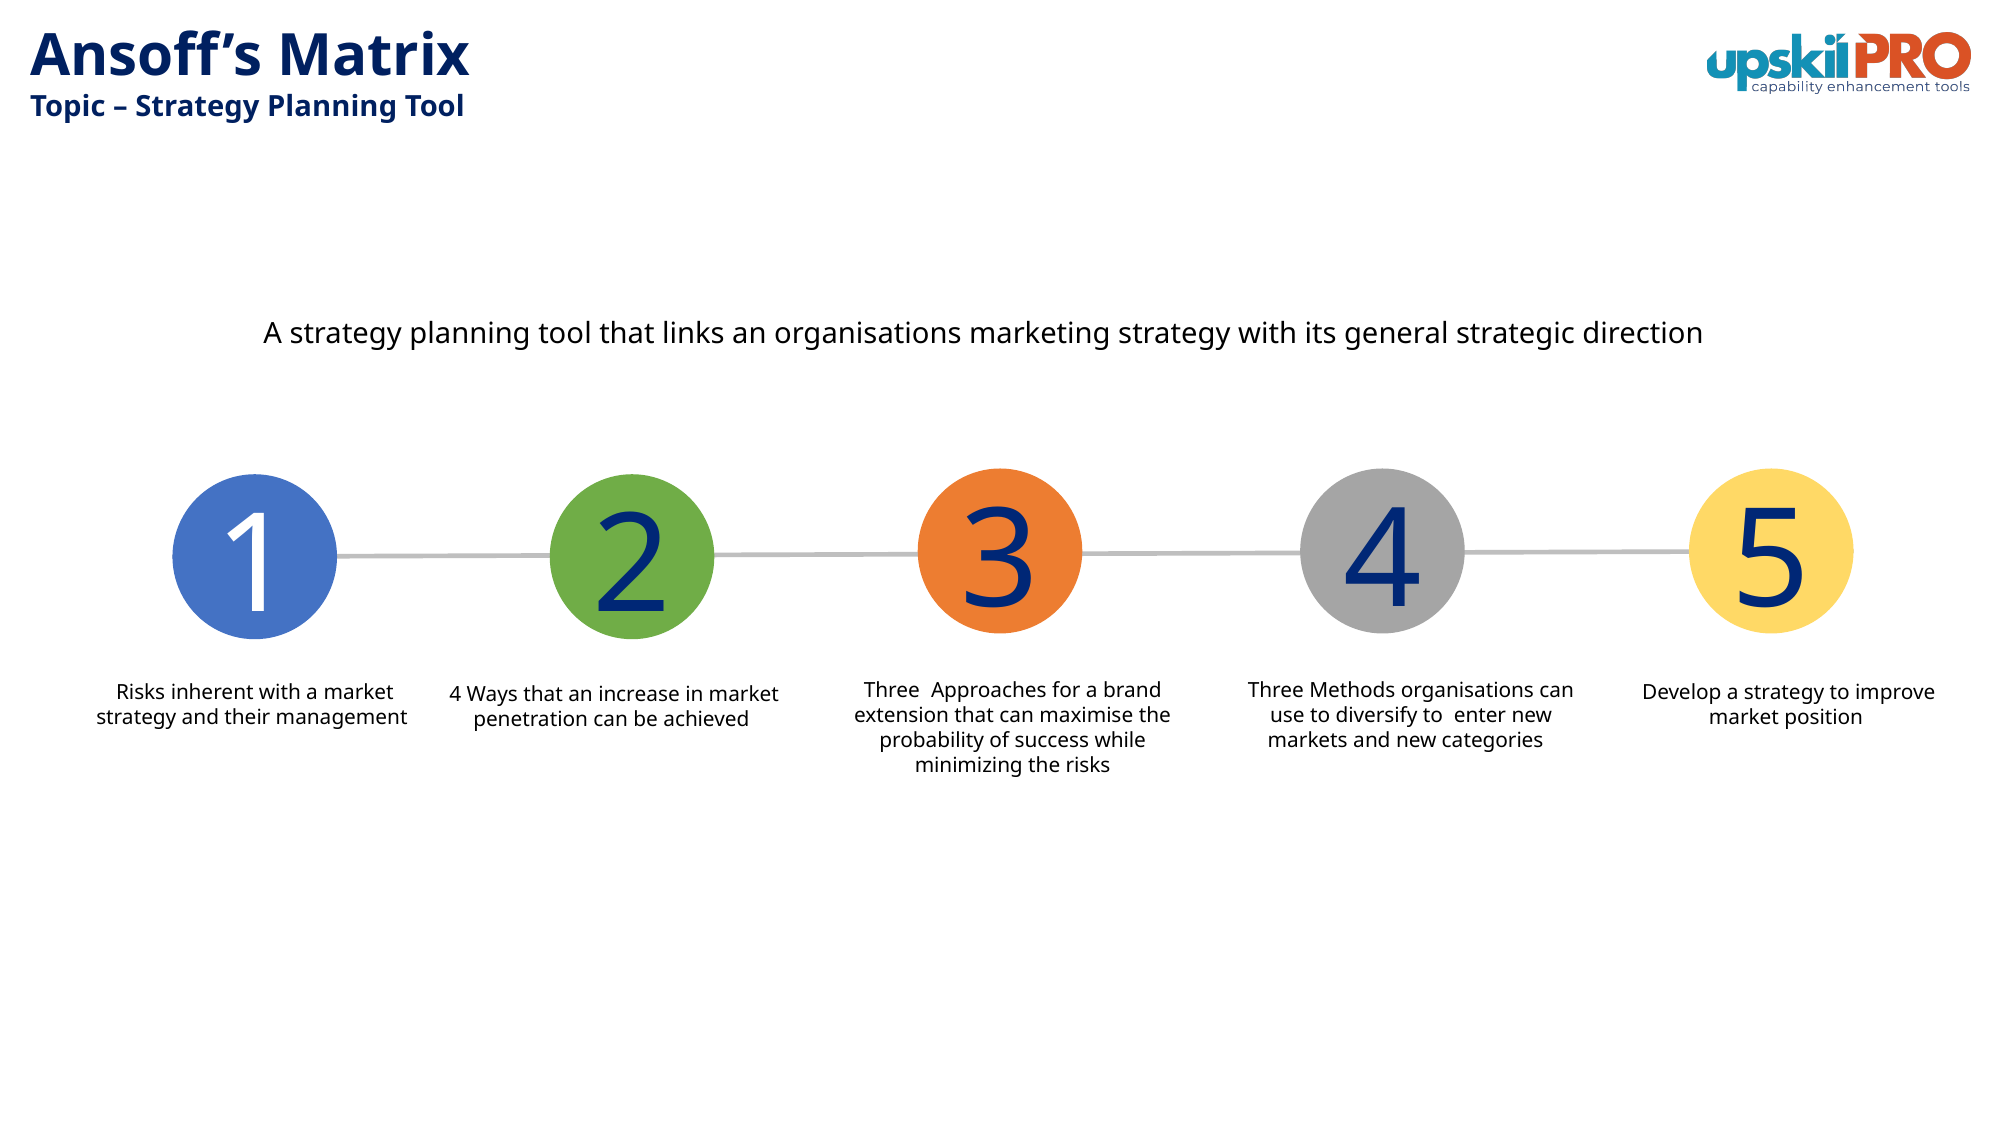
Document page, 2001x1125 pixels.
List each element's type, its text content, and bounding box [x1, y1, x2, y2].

text_box 4 [1300, 557, 1465, 634]
text_box Risks inherent with a market strategy and their management [71, 670, 438, 736]
picture [1707, 32, 1971, 94]
text_box Ansoff’s Matrix Topic – Strategy Planning Tool [15, 10, 1595, 130]
text_box 2 [549, 474, 715, 551]
text_box Three Methods organisations can use to diversify to enter new markets and new categories [1227, 668, 1595, 759]
text_box Three Approaches for a brand extension that can maximise the probability of success while minimizing the risks [829, 668, 1196, 784]
text_box A strategy planning tool that links an organisations marketing strategy with its general strategic direction [133, 306, 1842, 357]
text_box 2 [549, 557, 715, 640]
text_box 3 [917, 557, 1083, 634]
text_box 4 [1300, 468, 1465, 551]
text_box 1 [171, 473, 339, 641]
text_box 5 [1688, 468, 1854, 551]
text_box 3 [917, 468, 1083, 551]
text_box Develop a strategy to improve market position [1618, 670, 1960, 736]
text_box 5 [1689, 557, 1854, 634]
text_box 4 Ways that an increase in market penetration can be achieved [430, 673, 798, 739]
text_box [172, 551, 1854, 557]
